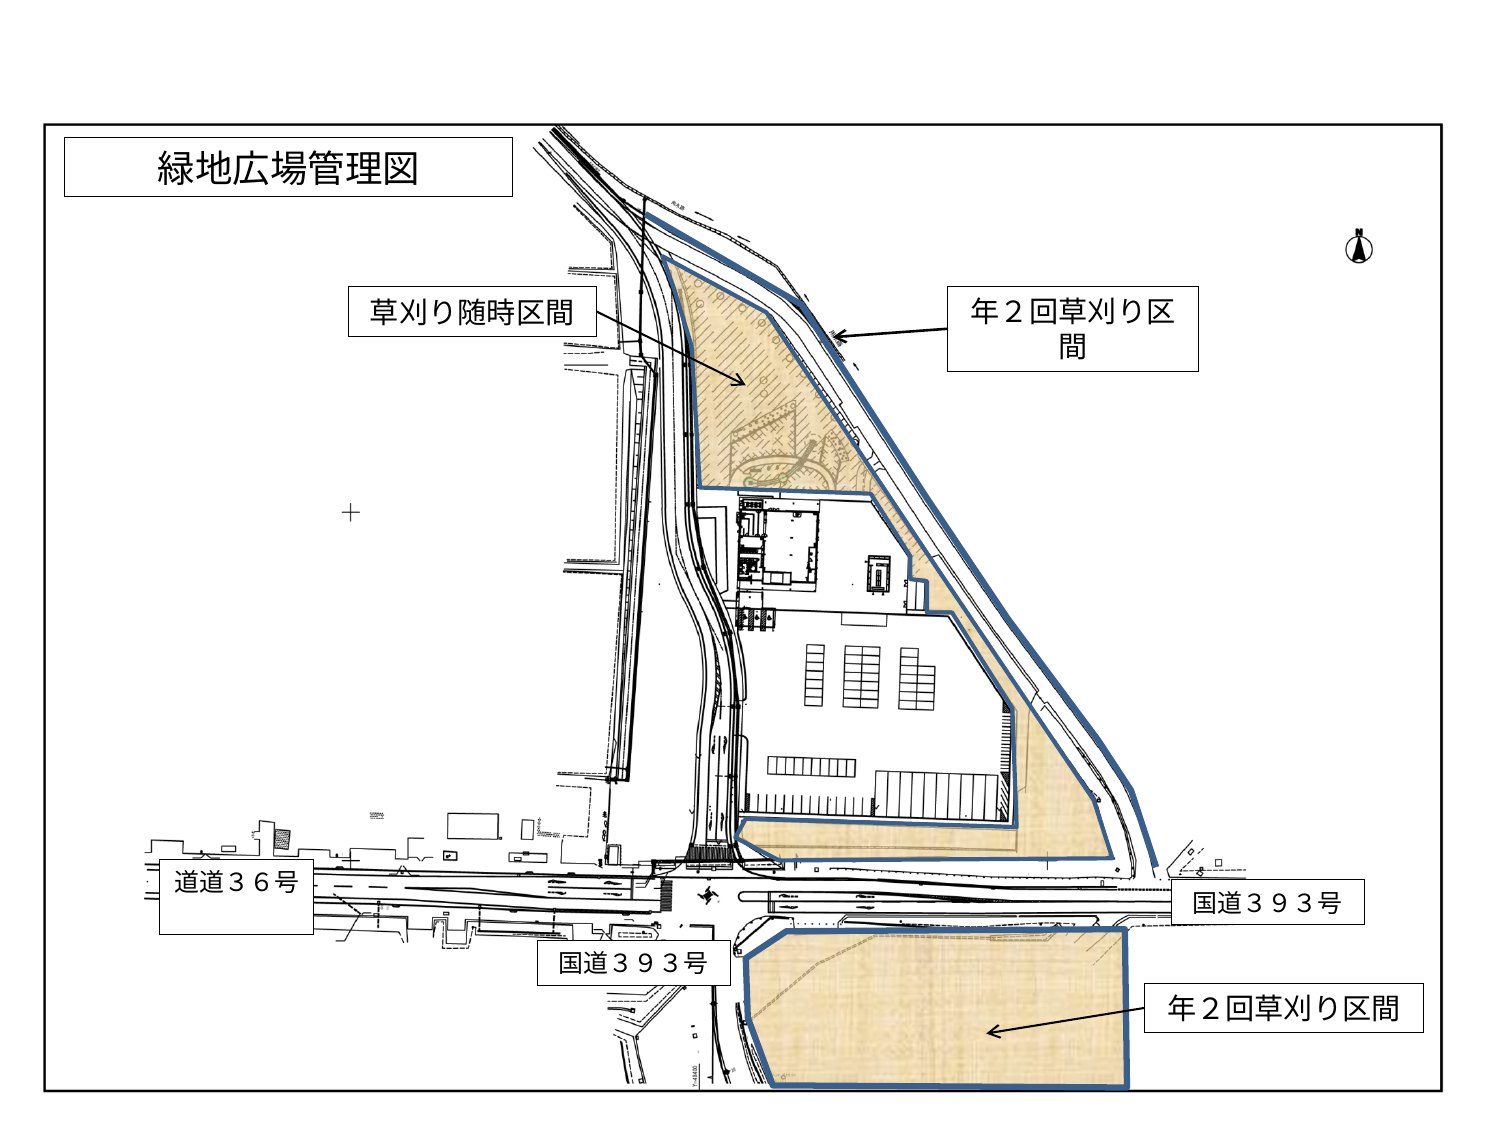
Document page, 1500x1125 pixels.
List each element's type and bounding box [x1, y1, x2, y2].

text_box [985, 1008, 1145, 1034]
text_box [832, 311, 948, 338]
text_box [596, 311, 747, 386]
picture [41, 121, 1470, 1095]
